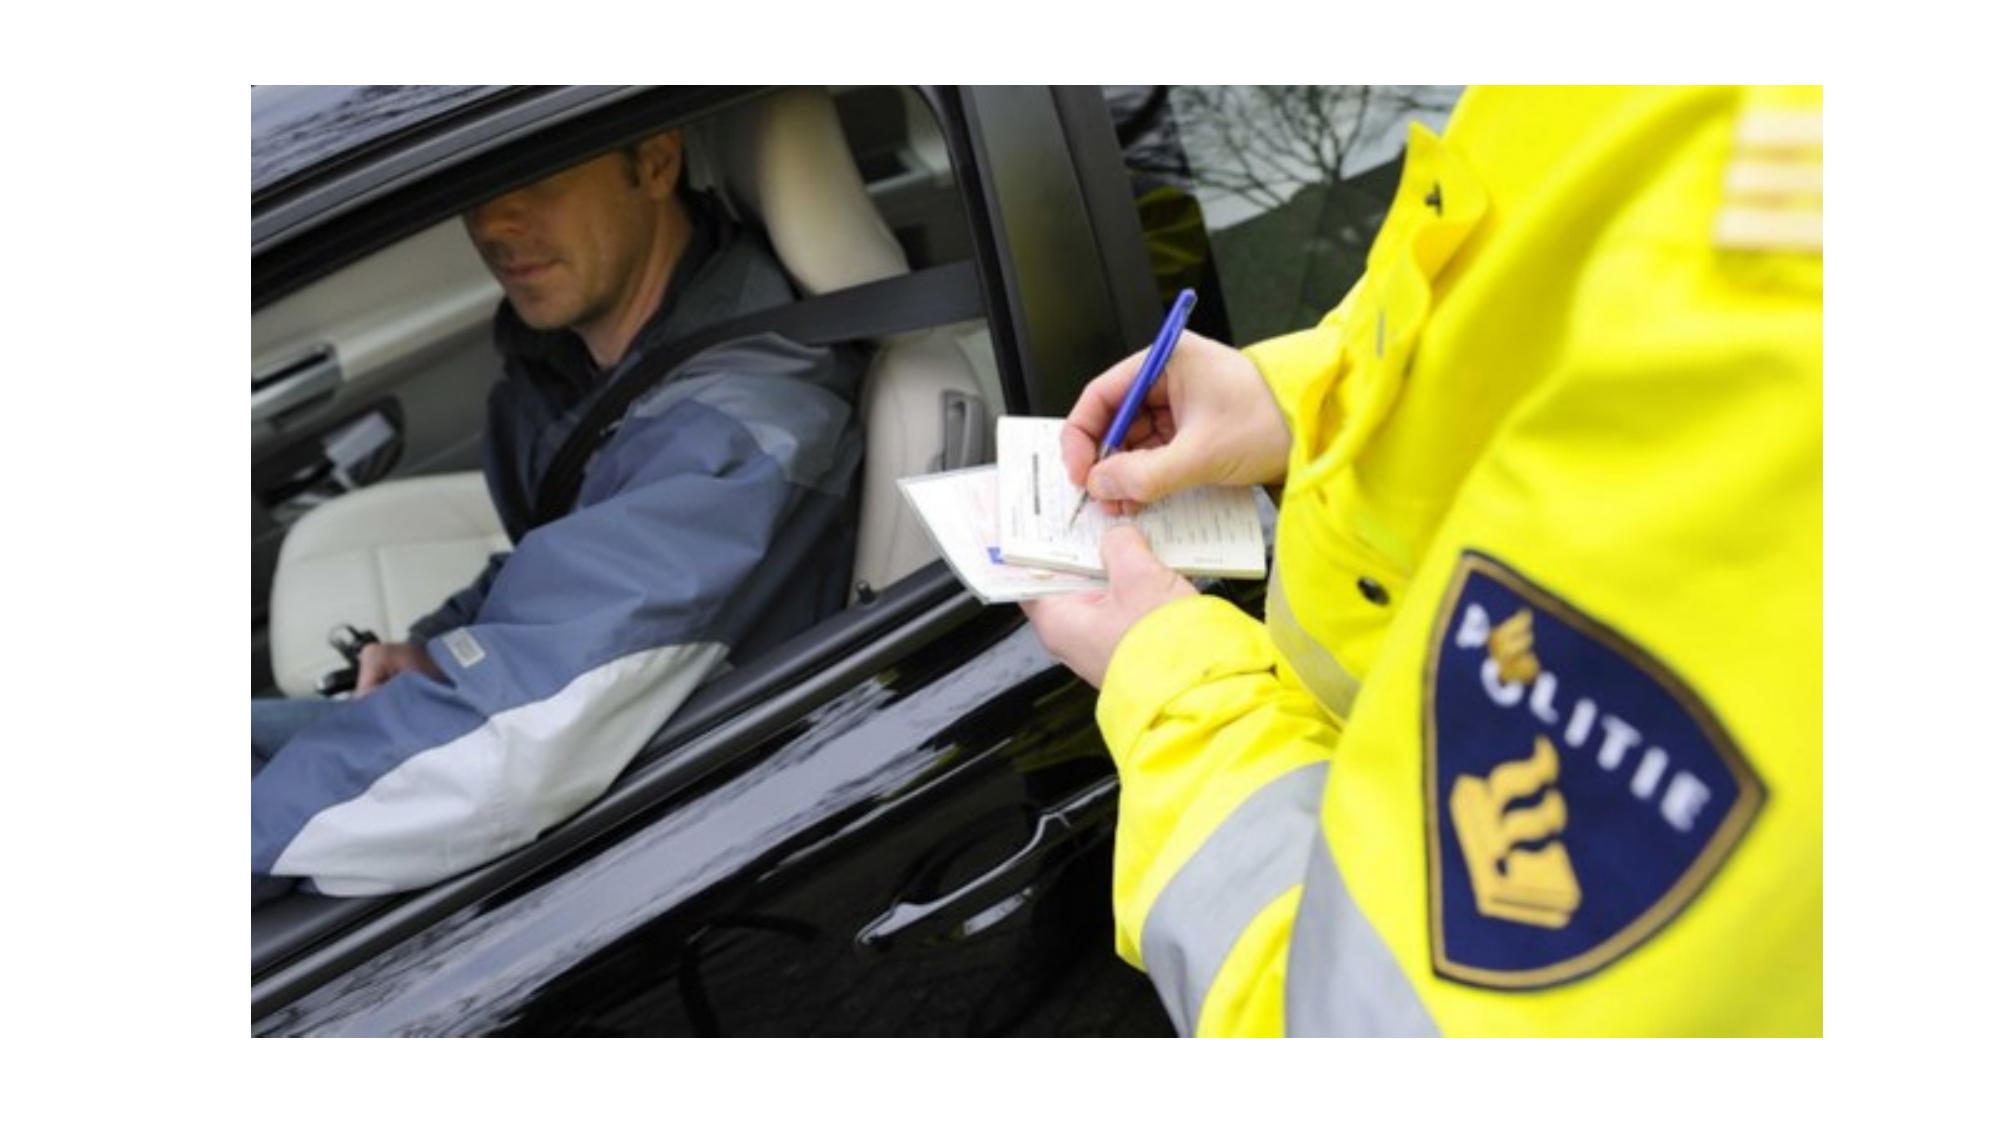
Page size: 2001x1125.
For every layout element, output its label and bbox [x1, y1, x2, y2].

picture [251, 85, 1823, 1038]
